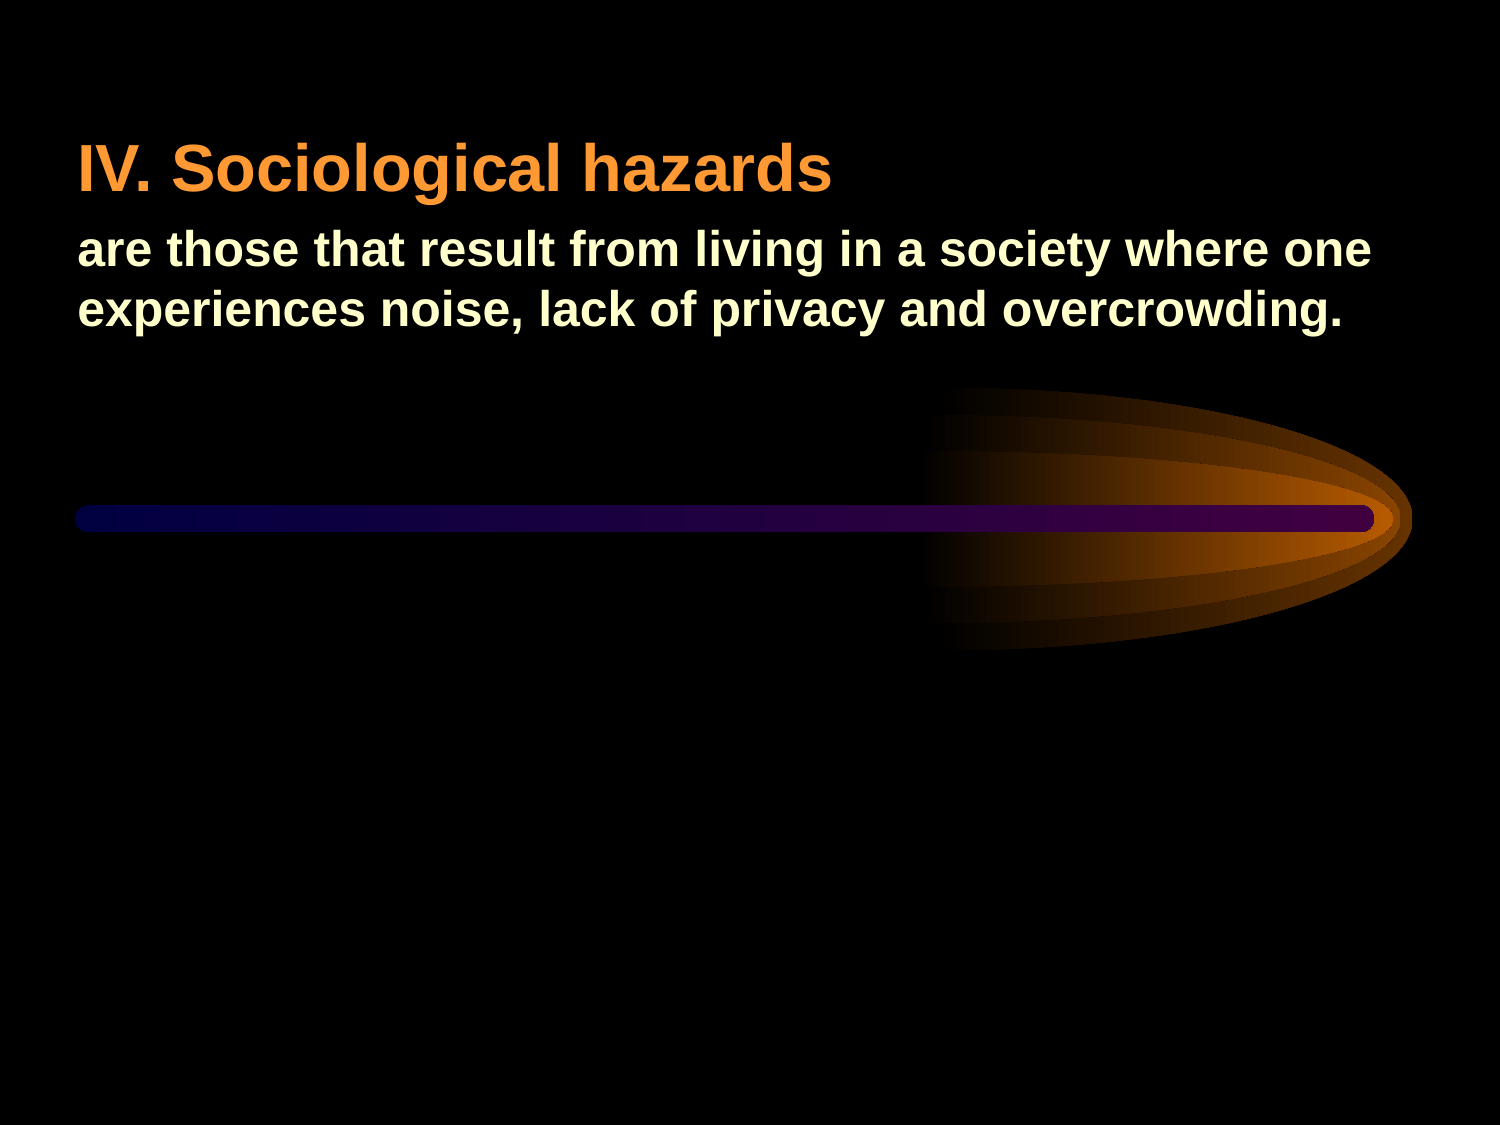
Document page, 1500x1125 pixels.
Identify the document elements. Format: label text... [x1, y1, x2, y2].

subtitle IV. Sociological hazards are those that result from living in a society where one experiences noise, lack of privacy and overcrowding. [62, 116, 1488, 1026]
